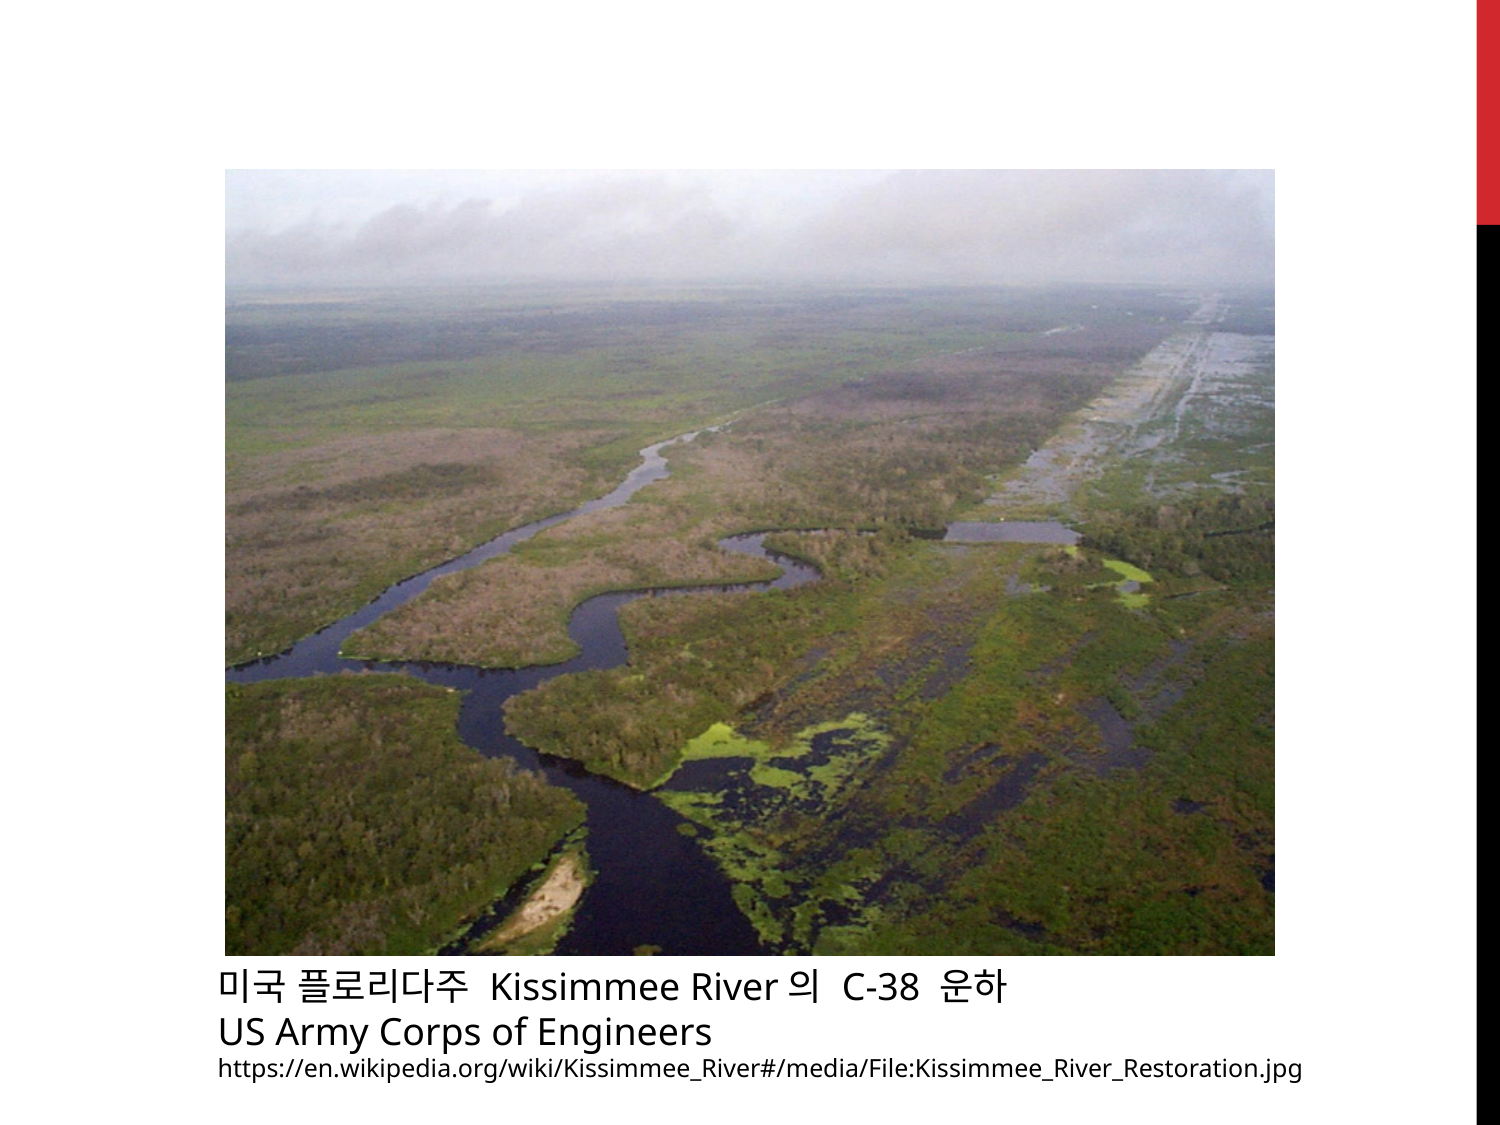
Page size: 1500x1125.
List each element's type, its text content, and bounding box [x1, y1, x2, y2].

picture [224, 168, 1276, 956]
text_box 미국 플로리다주 Kissimmee River의 C-38 운하 US Army Corps of Engineers https://en.wikipedia.org/wiki/Kissimmee_River#/media/File:Kissimmee_River_Restoration.jpg [203, 955, 1320, 1091]
